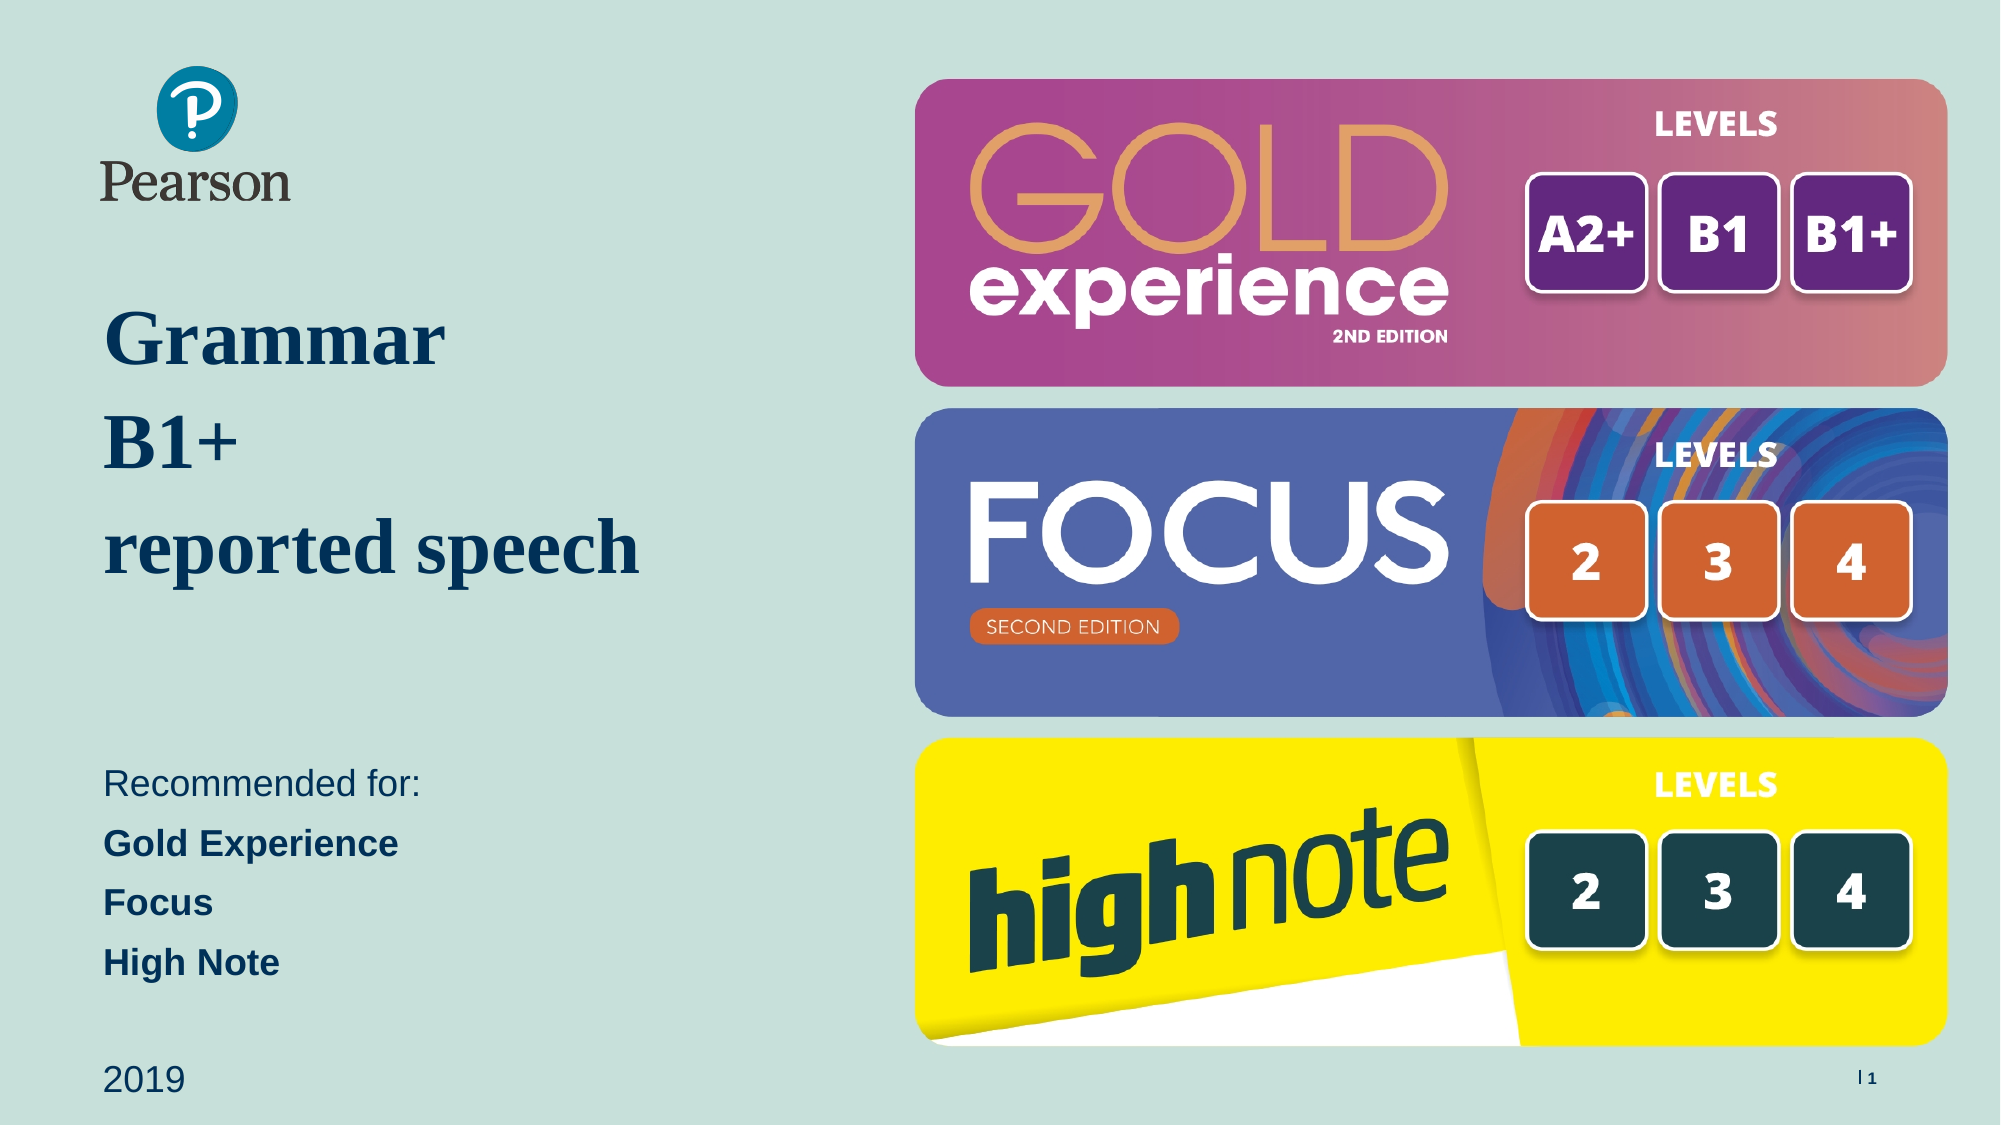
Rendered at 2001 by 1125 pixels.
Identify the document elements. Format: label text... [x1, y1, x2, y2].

text_box Recommended for: Gold Experience Focus High Note [103, 743, 857, 930]
list 2019 [102, 1045, 970, 1093]
title Grammar B1+ reported speech [103, 275, 921, 615]
picture [0, 0, 2001, 1125]
slide_number 1 [1867, 1068, 1896, 1087]
